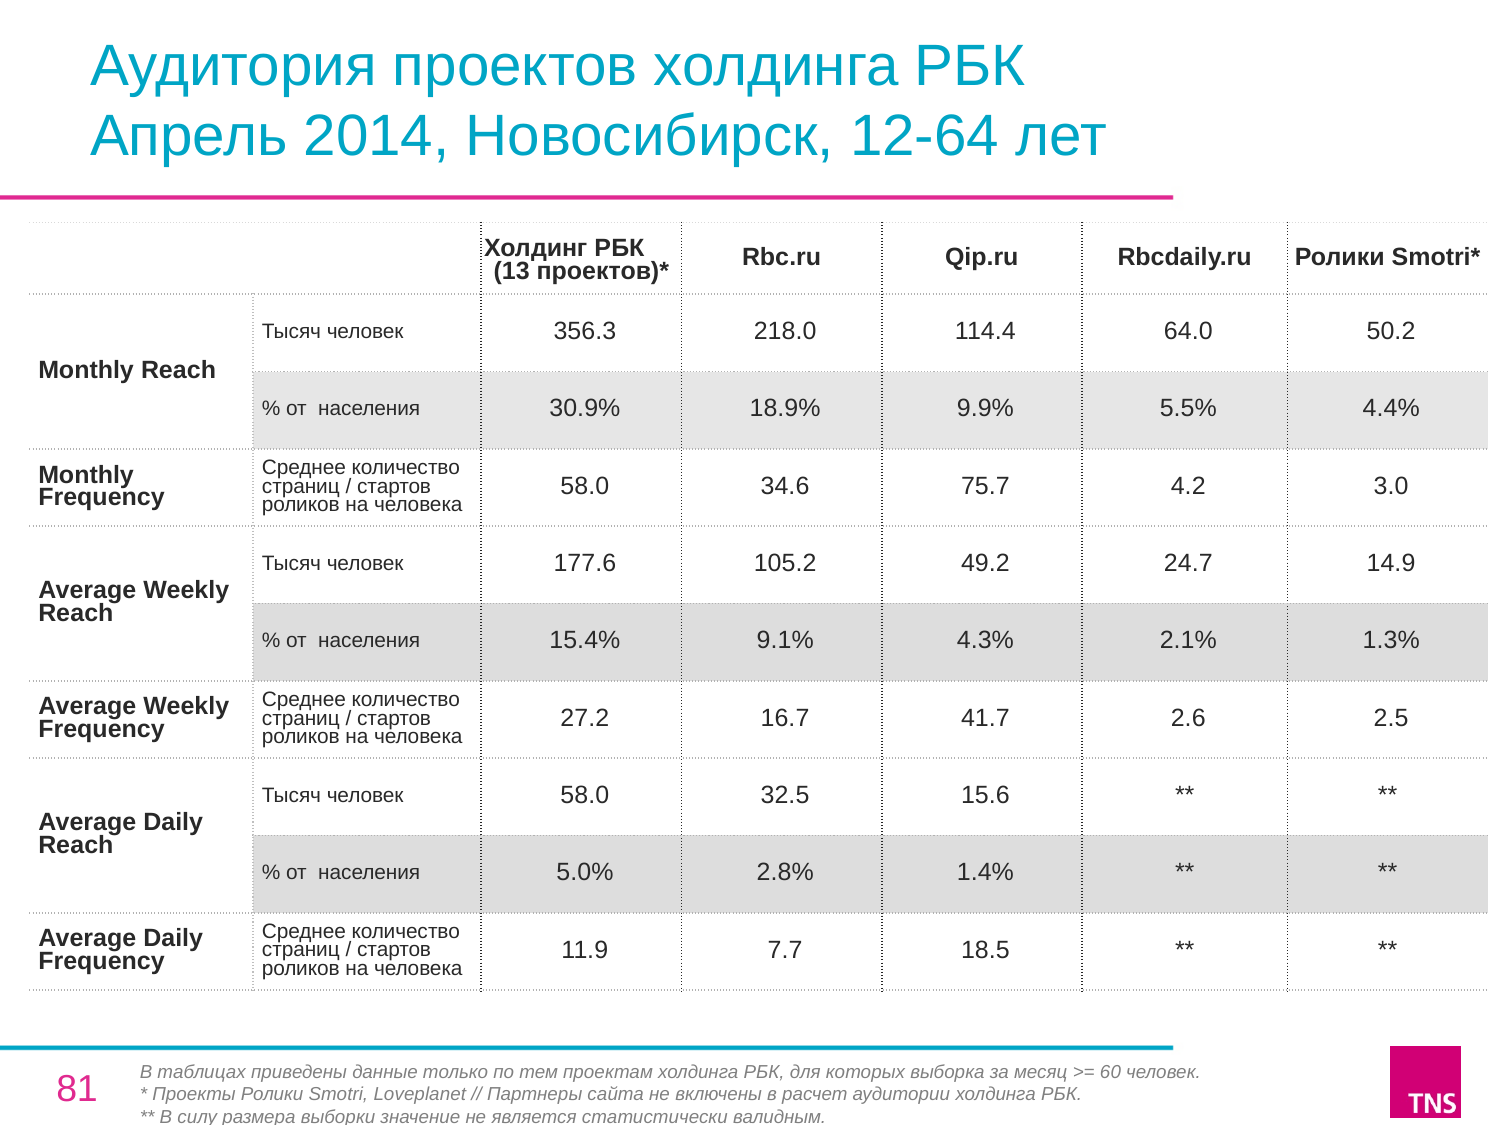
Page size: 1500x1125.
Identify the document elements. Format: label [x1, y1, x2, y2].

title [74, 8, 1476, 187]
text_box [124, 1052, 1463, 1125]
table_cell [29, 294, 1488, 990]
table_header [29, 223, 1488, 294]
picture [0, 0, 1500, 1125]
slide_number [40, 1055, 124, 1125]
